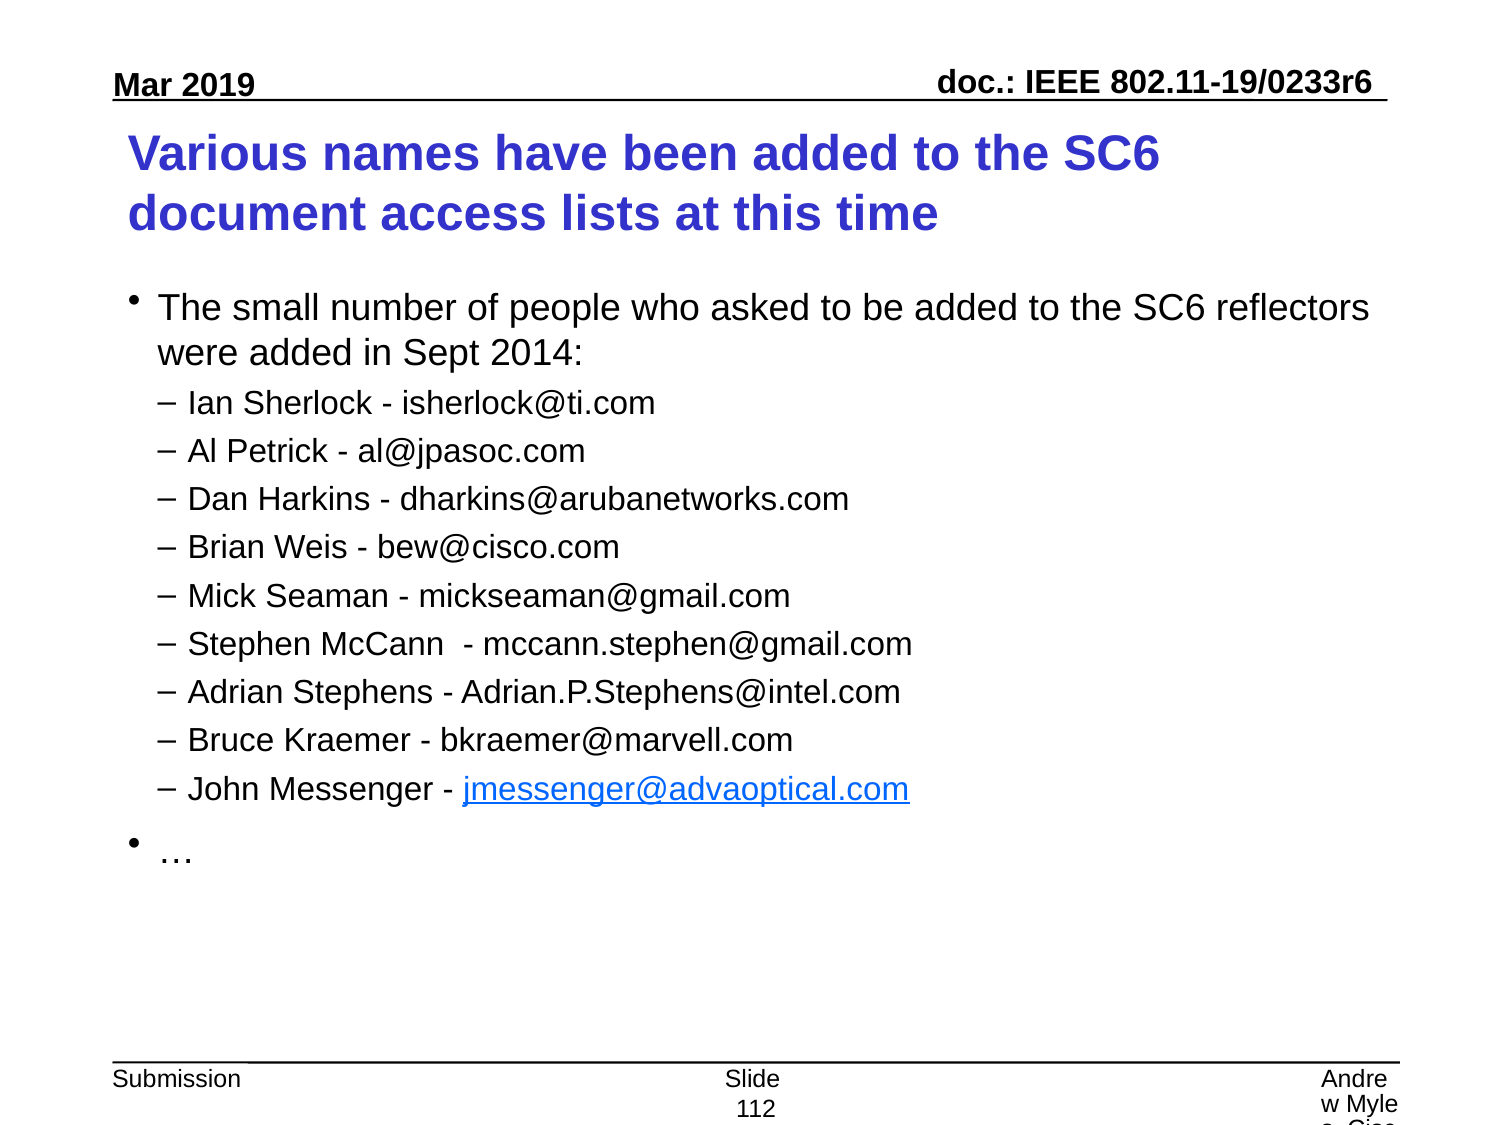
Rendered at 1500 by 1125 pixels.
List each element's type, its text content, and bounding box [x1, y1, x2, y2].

footer Andrew Myles, Cisco [1320, 1061, 1402, 1093]
title Various names have been added to the SC6 document access lists at this time [112, 112, 1388, 275]
slide_number Slide 112 [709, 1061, 803, 1093]
list The small number of people who asked to be added to the SC6 reflectors were added in Sept 2014: Ian Sherlock - isherlock@ti.com Al Petrick - al@jpasoc.com Dan Harkins - dharkins@arubanetworks.com Brian Weis - bew@cisco.com Mick Seaman - mickseaman@gmail.com Stephen McCann - mccann.stephen@gmail.com Adrian Stephens - Adrian.P.Stephens@intel.com Bruce Kraemer - bkraemer@marvell.com John Messenger - jmessenger@advaoptical.com … [112, 275, 1388, 950]
